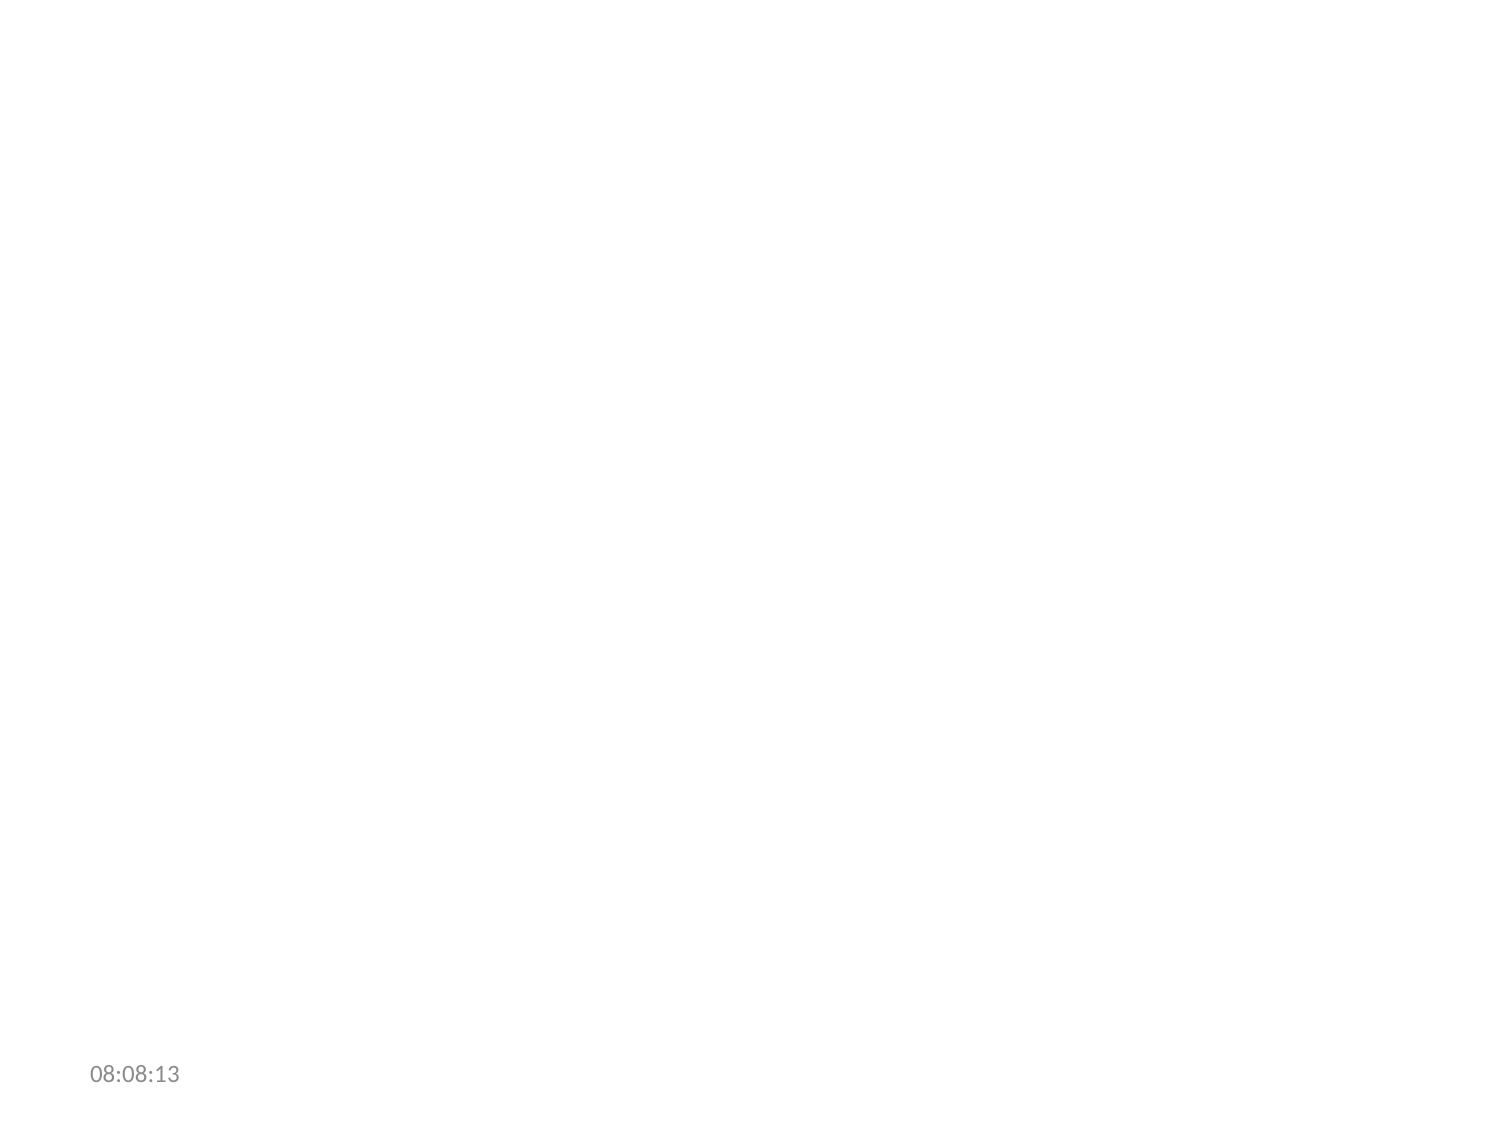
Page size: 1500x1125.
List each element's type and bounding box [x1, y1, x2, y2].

slide_number [75, 1042, 425, 1103]
